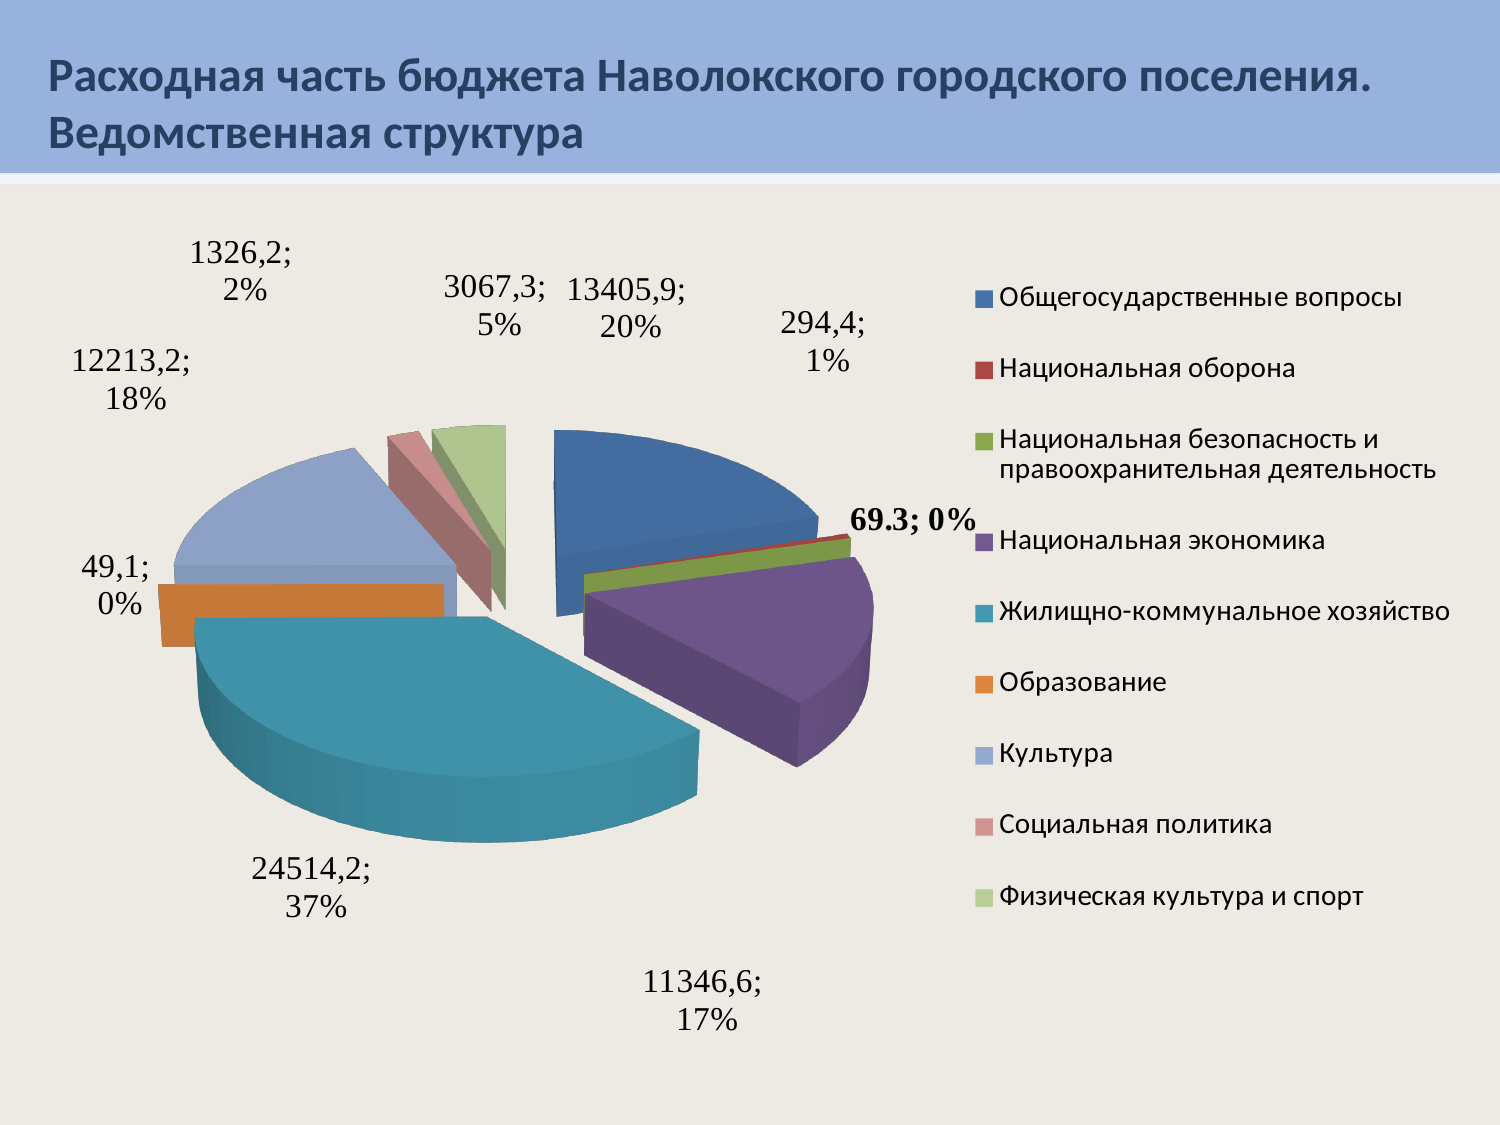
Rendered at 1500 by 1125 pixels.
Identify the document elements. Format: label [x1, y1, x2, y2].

picture [0, 0, 1500, 1125]
chart [32, 228, 1472, 1039]
